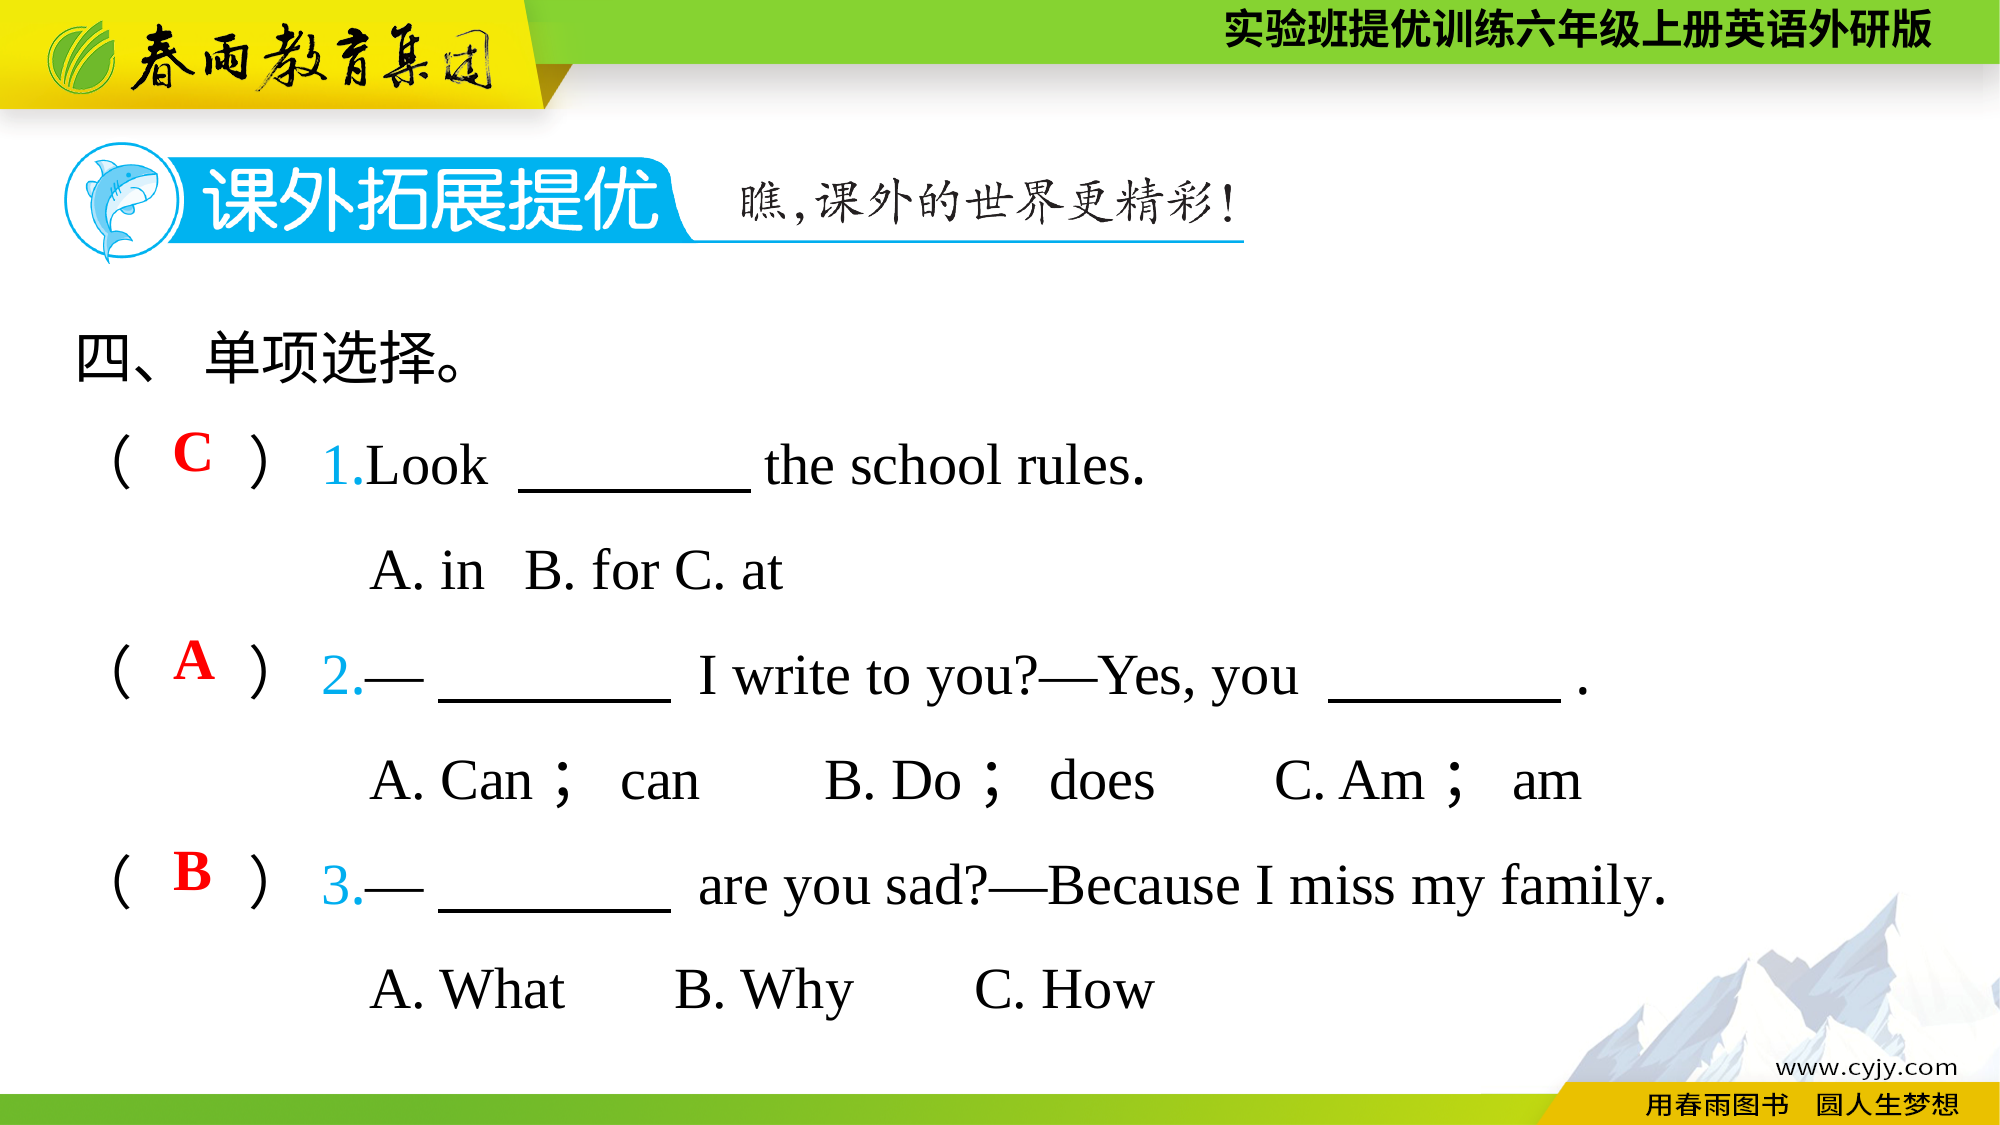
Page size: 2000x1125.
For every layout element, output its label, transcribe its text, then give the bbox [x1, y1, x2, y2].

text_box A [158, 613, 258, 699]
list 四、 单项选择。 （ ）1.Look the school rules. A. in B. for C. at （ ）2.— I write to you?—Yes, you . A. Can；can B. Do；does C. Am；am （ ）3.— are you sad?—Because I miss my family. A. What B. Why C. How [59, 278, 1944, 1024]
text_box C [157, 405, 256, 490]
picture [0, 0, 2000, 1125]
text_box B [158, 824, 258, 910]
